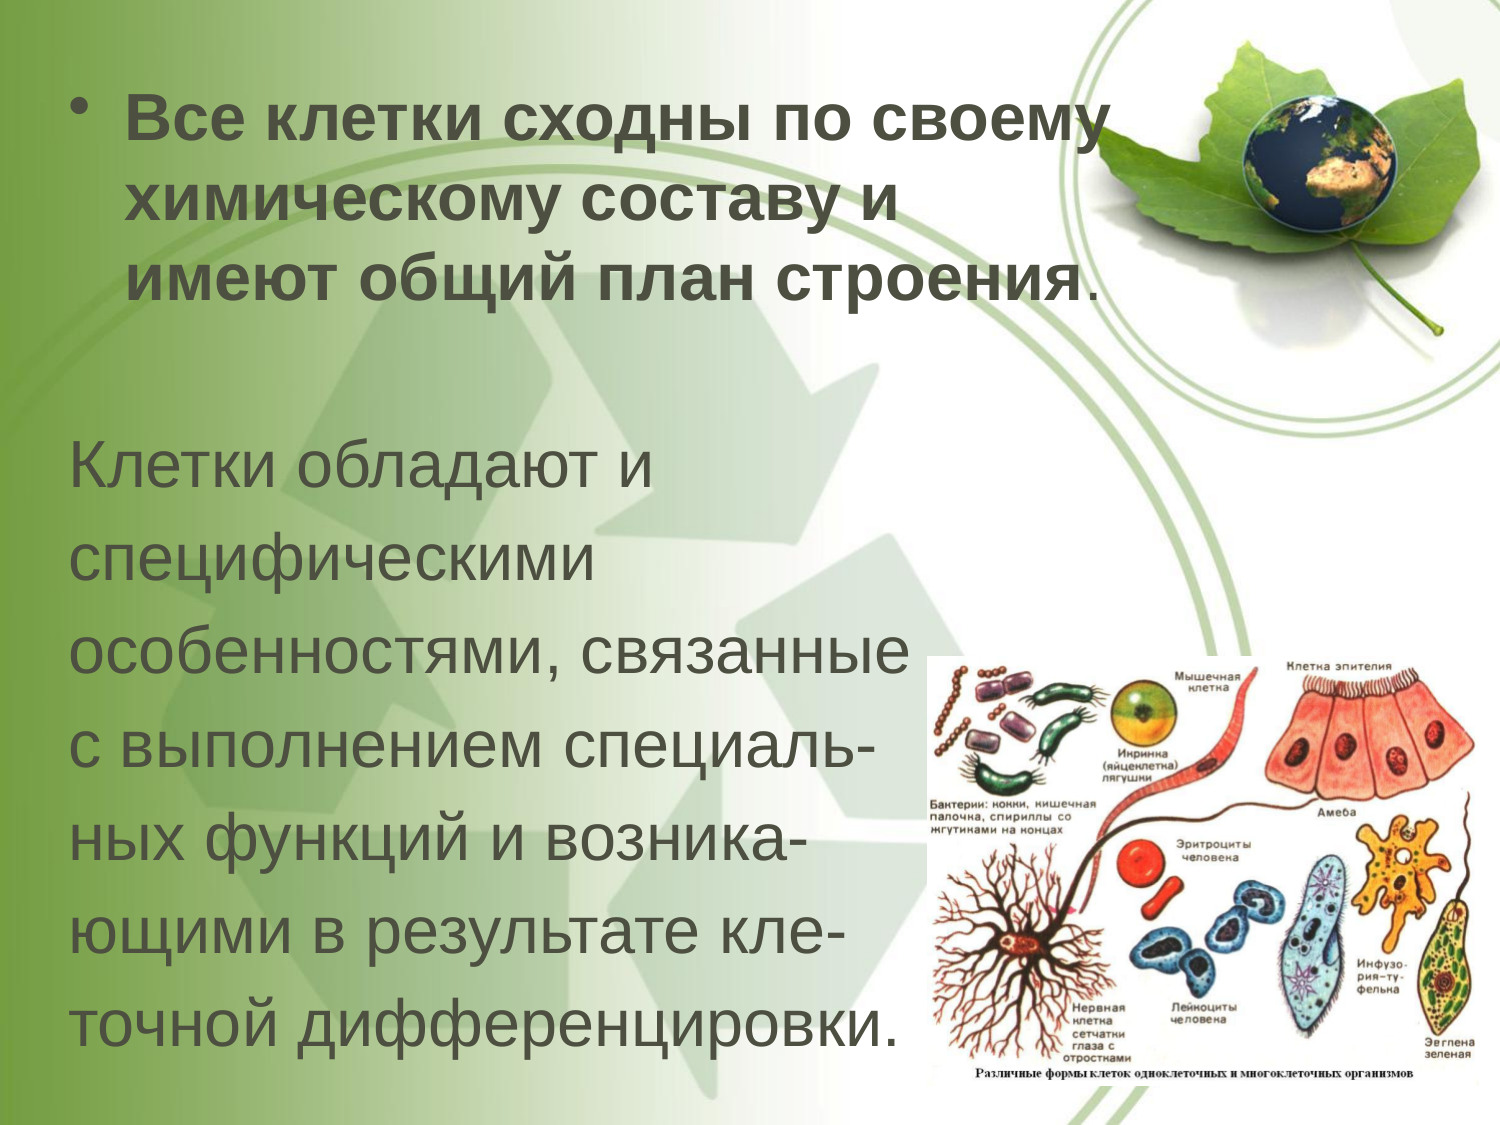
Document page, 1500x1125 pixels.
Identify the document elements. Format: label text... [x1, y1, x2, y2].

picture [0, 0, 1500, 1125]
list Все клетки сходны по своему химическому составу и имеют общий план строения. Клетки обладают и специфическими особенностями, связанные с выполнением специаль- ных функций и возника- ющими в результате кле- точной дифференцировки. [53, 66, 1142, 1059]
